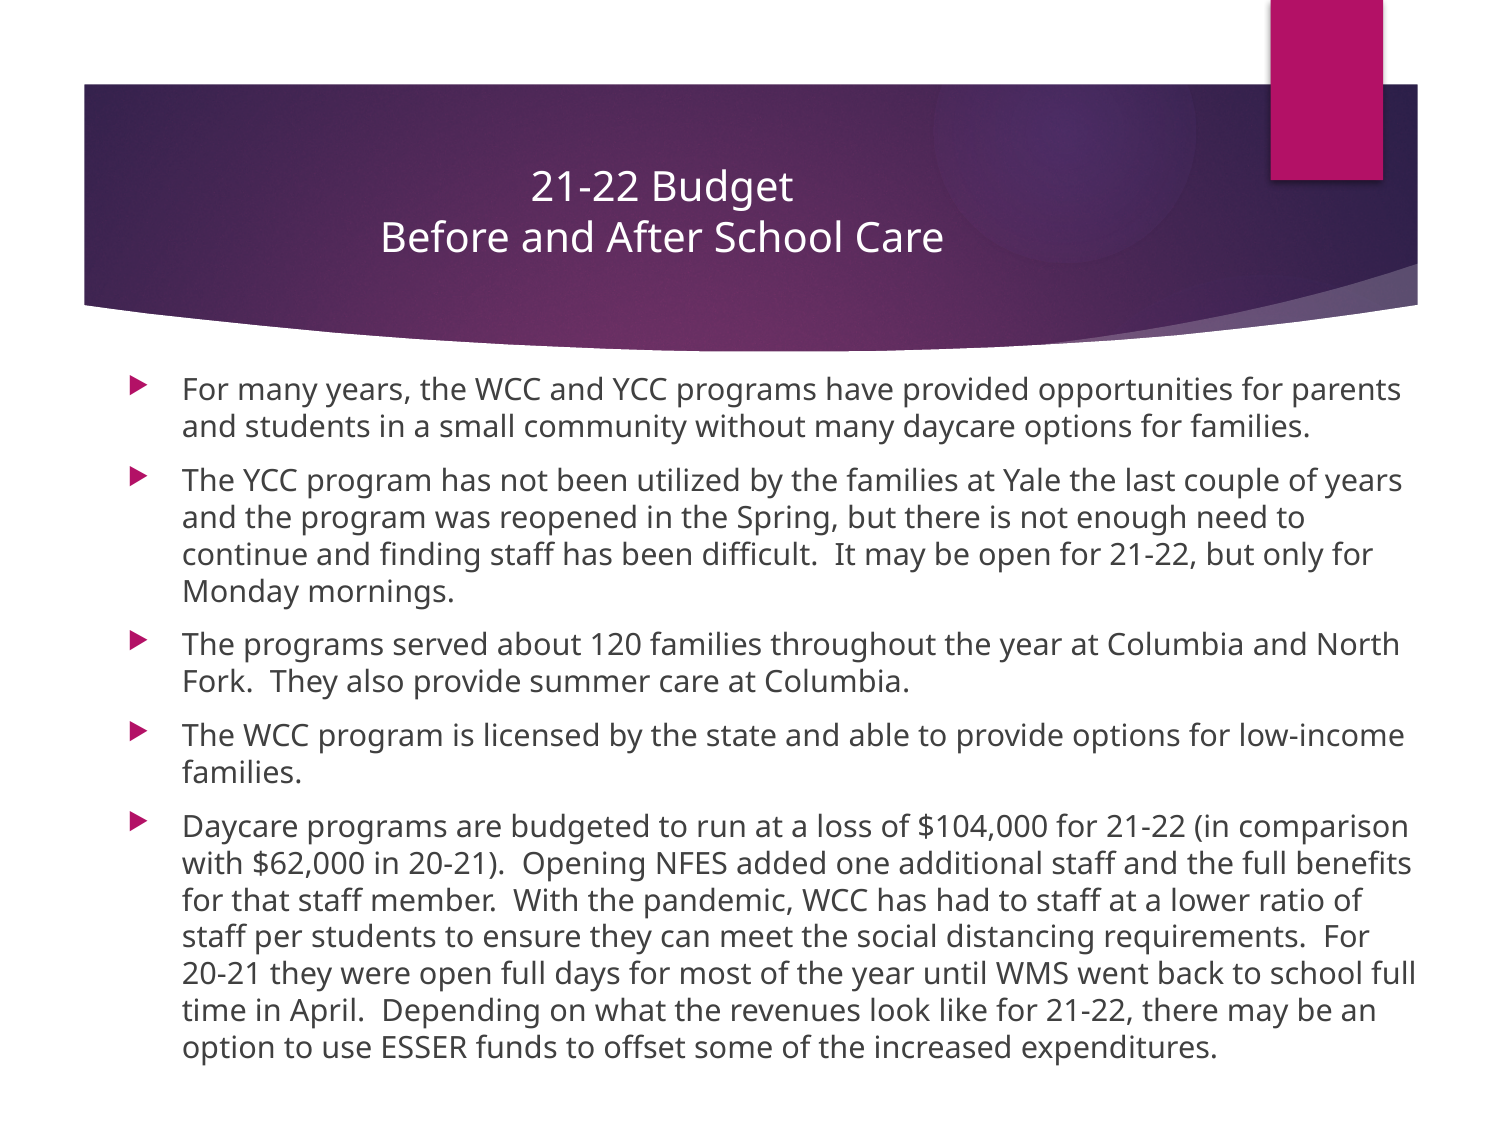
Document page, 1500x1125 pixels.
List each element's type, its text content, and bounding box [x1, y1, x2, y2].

list For many years, the WCC and YCC programs have provided opportunities for parents and students in a small community without many daycare options for families. The YCC program has not been utilized by the families at Yale the last couple of years and the program was reopened in the Spring, but there is not enough need to continue and finding staff has been difficult. It may be open for 21-22, but only for Monday mornings. The programs served about 120 families throughout the year at Columbia and North Fork. They also provide summer care at Columbia. The WCC program is licensed by the state and able to provide options for low-income families. Daycare programs are budgeted to run at a loss of $104,000 for 21-22 (in comparison with $62,000 in 20-21). Opening NFES added one additional staff and the full benefits for that staff member. With the pandemic, WCC has had to staff at a lower ratio of staff per students to ensure they can meet the social distancing requirements. For 20-21 they were open full days for most of the year until WMS went back to school full time in April. Depending on what the revenues look like for 21-22, there may be an option to use ESSER funds to offset some of the increased expenditures. [112, 362, 1438, 1075]
title 21-22 Budget Before and After School Care [142, 152, 1183, 269]
